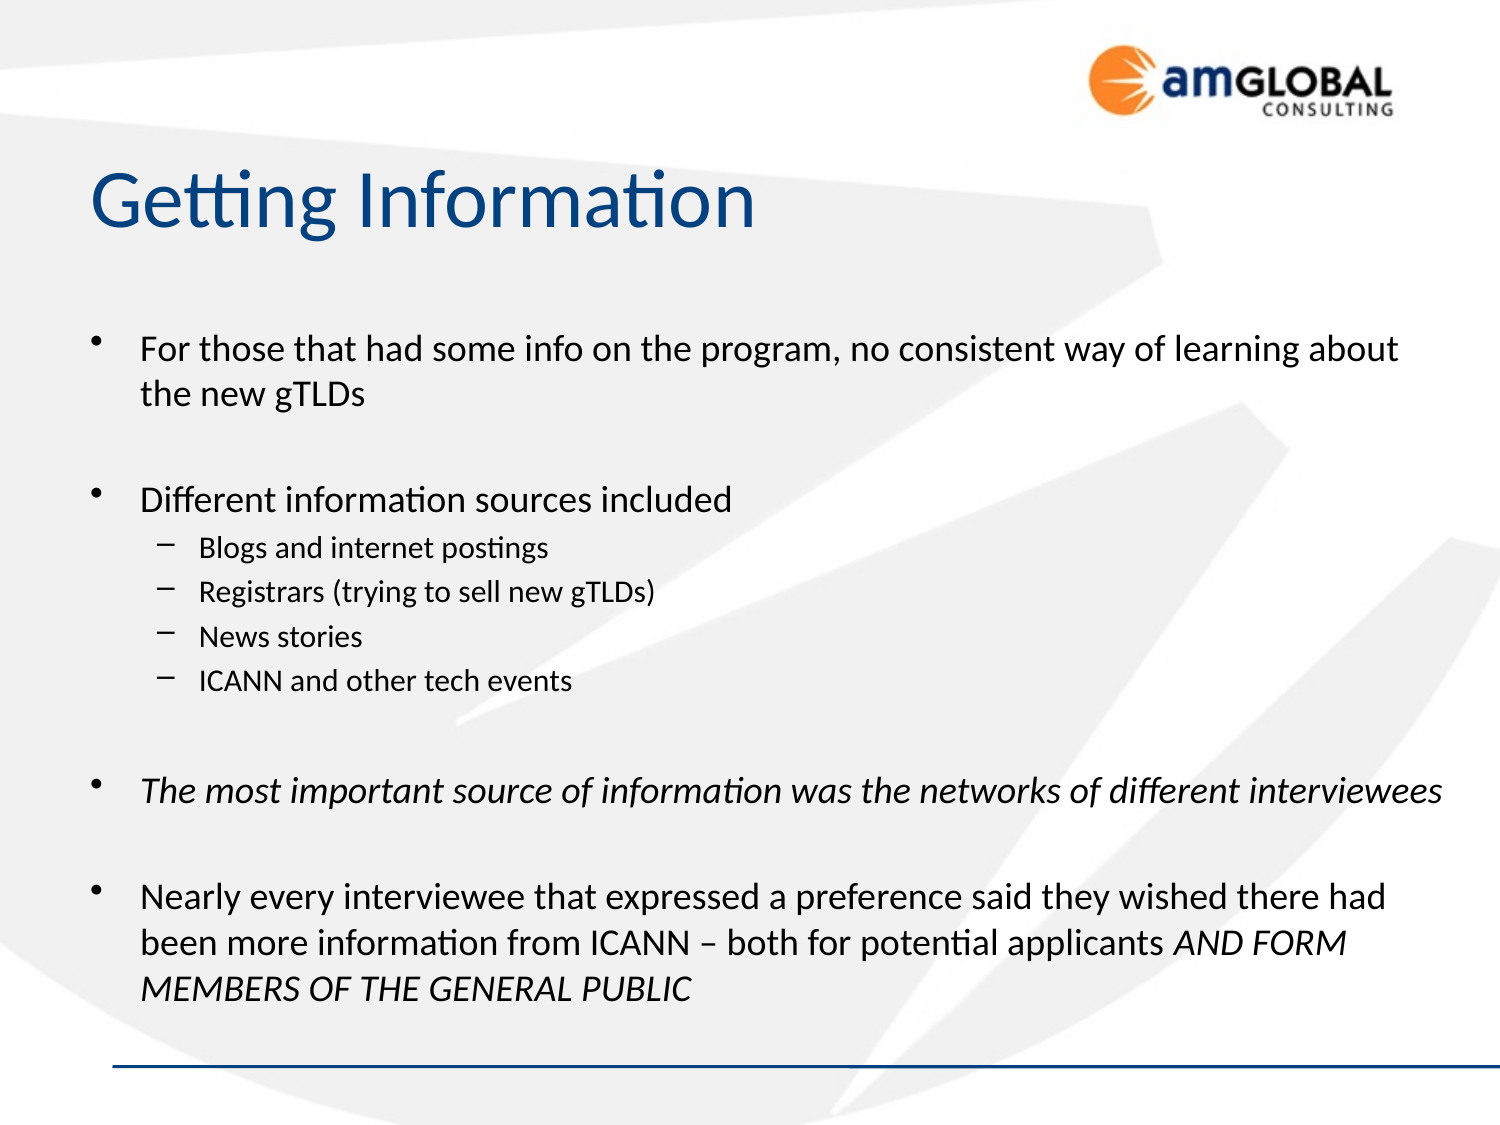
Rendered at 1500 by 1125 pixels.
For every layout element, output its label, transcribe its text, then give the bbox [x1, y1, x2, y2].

title Getting Information [75, 99, 1500, 288]
picture [0, 0, 1500, 1125]
list For those that had some info on the program, no consistent way of learning about the new gTLDs Different information sources included Blogs and internet postings Registrars (trying to sell new gTLDs) News stories ICANN and other tech events The most important source of information was the networks of different interviewees Nearly every interviewee that expressed a preference said they wished there had been more information from ICANN – both for potential applicants AND FORM MEMBERS OF THE GENERAL PUBLIC [75, 262, 1463, 1062]
